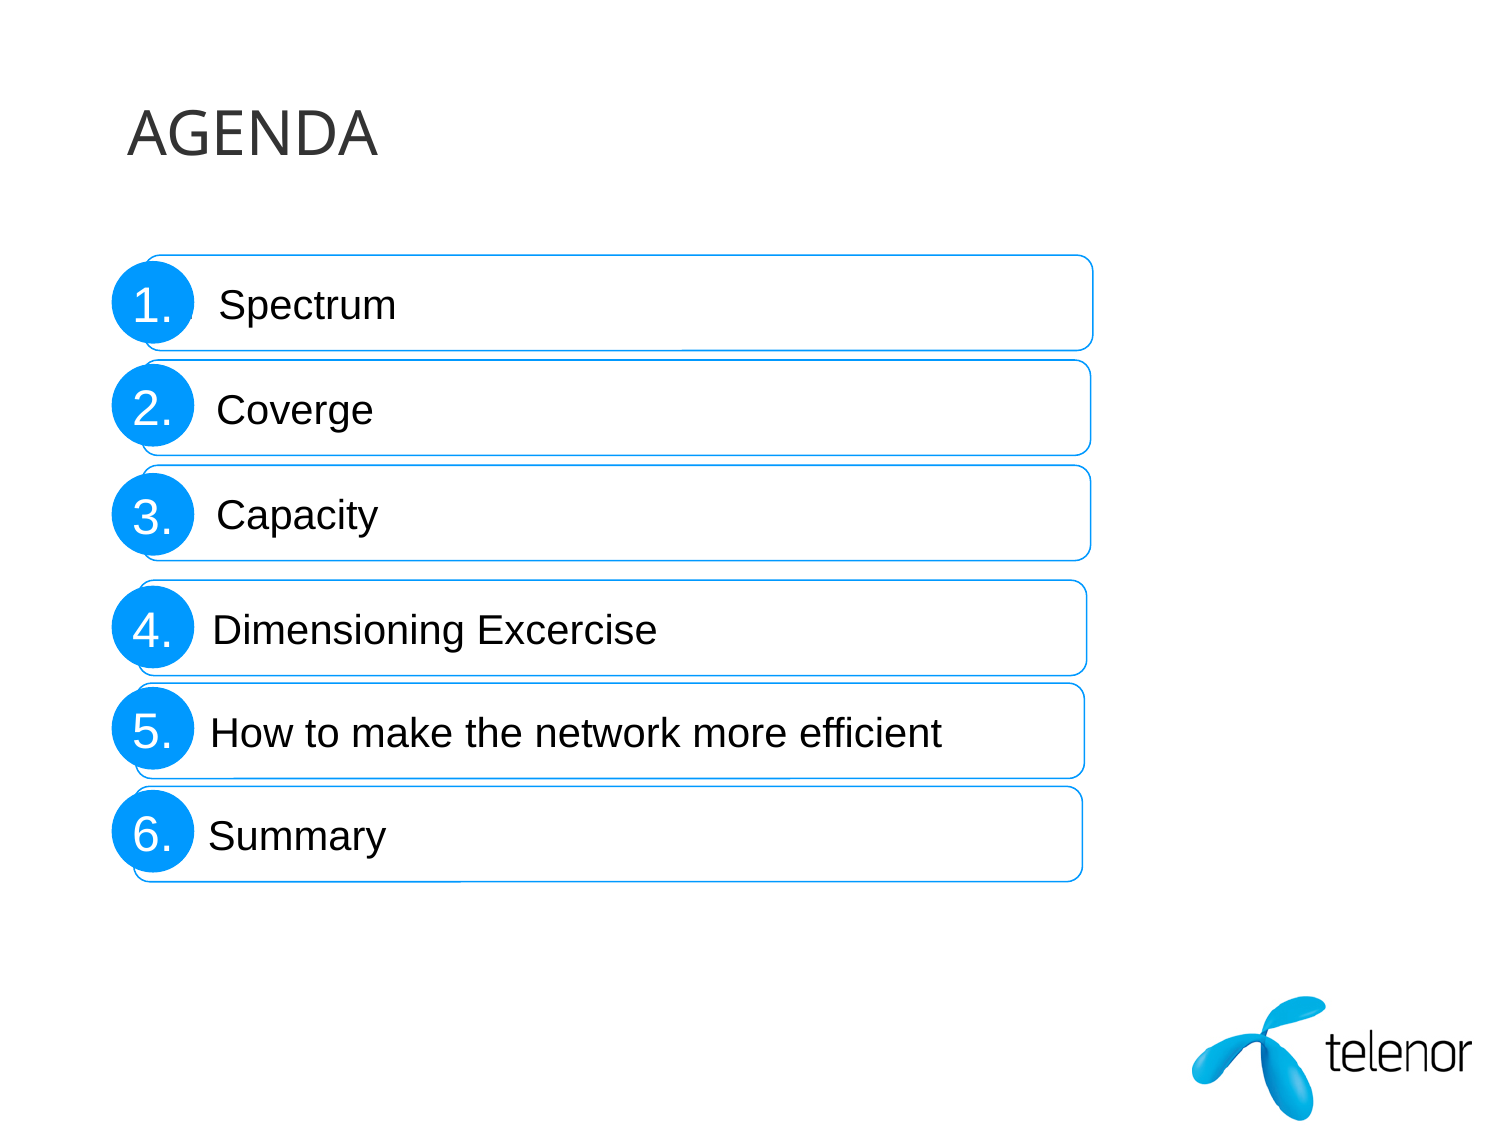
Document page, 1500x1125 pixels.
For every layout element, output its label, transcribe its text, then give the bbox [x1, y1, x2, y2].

title AGENDA [112, 74, 1363, 186]
text_box 2. Coverge [143, 360, 1091, 456]
text_box 5. Dimensioning Excercise [139, 580, 1087, 676]
text_box 4. [111, 585, 195, 669]
text_box 2. [111, 363, 195, 447]
text_box 5. [111, 686, 195, 770]
text_box 3. [111, 472, 195, 556]
text_box 6. How to make the network more efficient [136, 683, 1085, 779]
text_box 7. Summary [134, 786, 1083, 882]
text_box 1. Spectrum [147, 255, 1093, 351]
picture [1187, 990, 1500, 1125]
text_box 3. Capacity [143, 465, 1091, 561]
text_box 6. [111, 789, 195, 873]
text_box 1. [111, 260, 195, 344]
